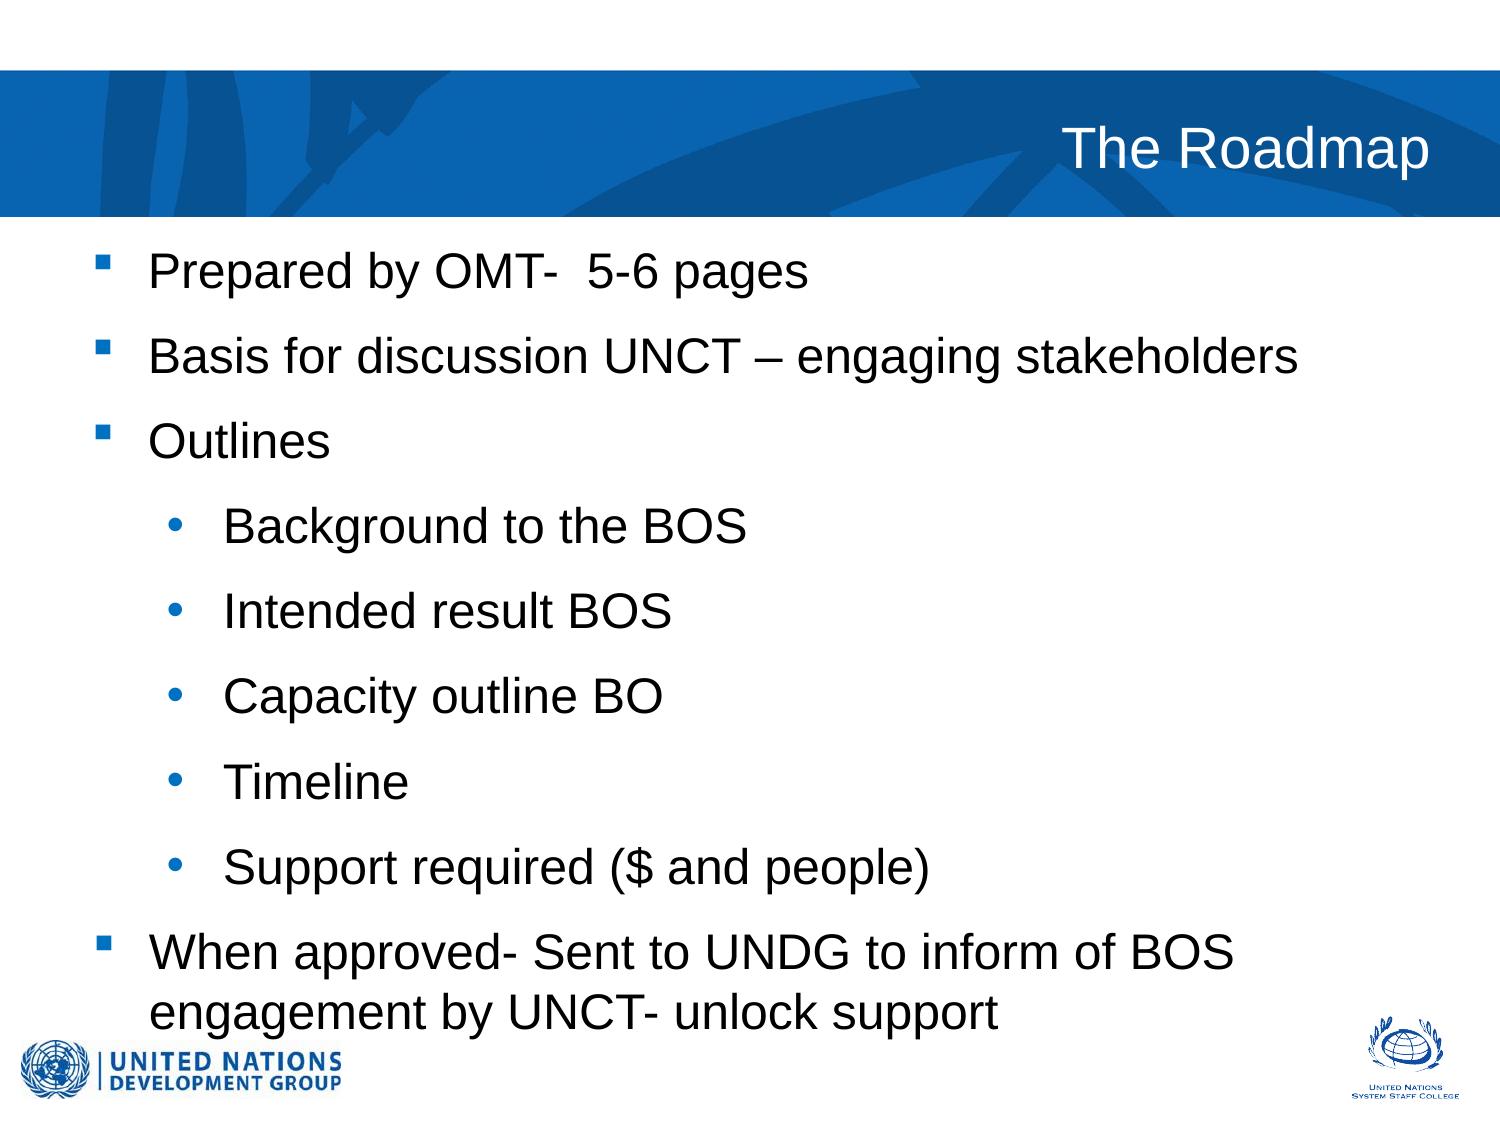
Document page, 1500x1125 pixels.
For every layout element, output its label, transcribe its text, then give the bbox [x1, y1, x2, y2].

picture [0, 70, 1500, 217]
picture [1352, 1016, 1459, 1099]
list Prepared by OMT- 5-6 pages Basis for discussion UNCT – engaging stakeholders Outlines Background to the BOS Intended result BOS Capacity outline BO Timeline Support required ($ and people) When approved- Sent to UNDG to inform of BOS engagement by UNCT- unlock support [76, 231, 1352, 907]
title The Roadmap [171, 94, 1447, 195]
picture [21, 1040, 341, 1099]
